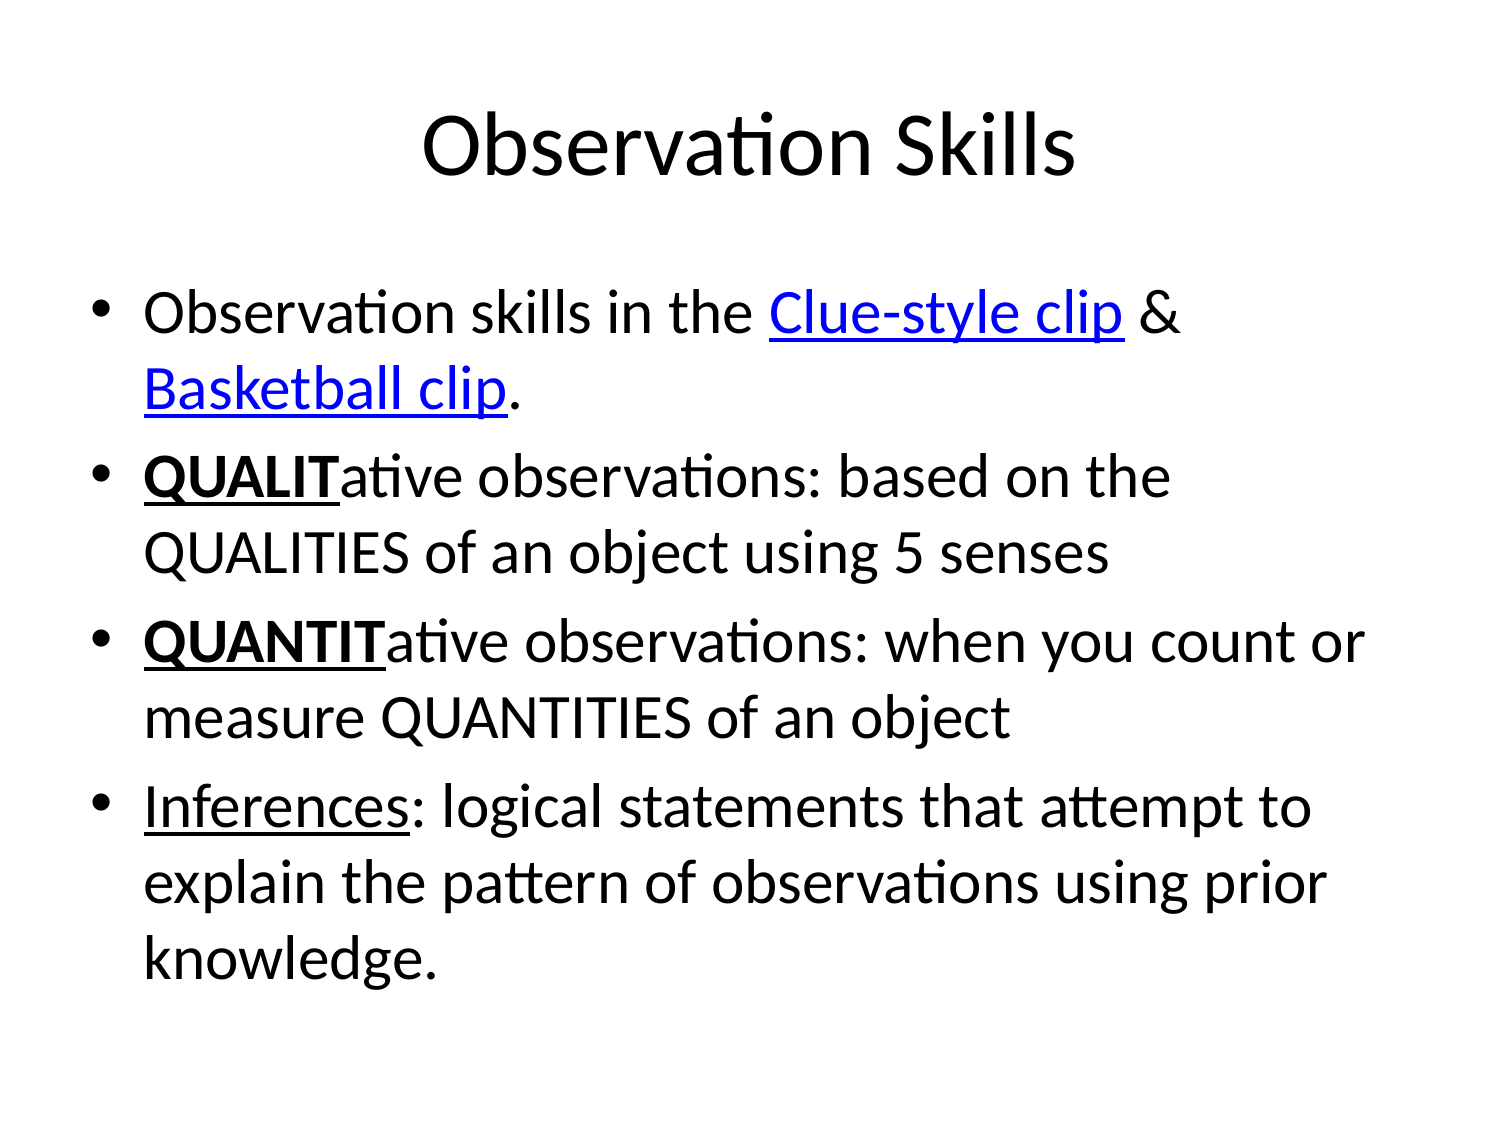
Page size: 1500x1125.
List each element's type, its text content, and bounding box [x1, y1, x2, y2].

title Observation Skills [75, 45, 1425, 233]
list Observation skills in the Clue-style clip & Basketball clip. QUALITative observations: based on the QUALITIES of an object using 5 senses QUANTITative observations: when you count or measure QUANTITIES of an object Inferences: logical statements that attempt to explain the pattern of observations using prior knowledge. [75, 262, 1425, 1005]
